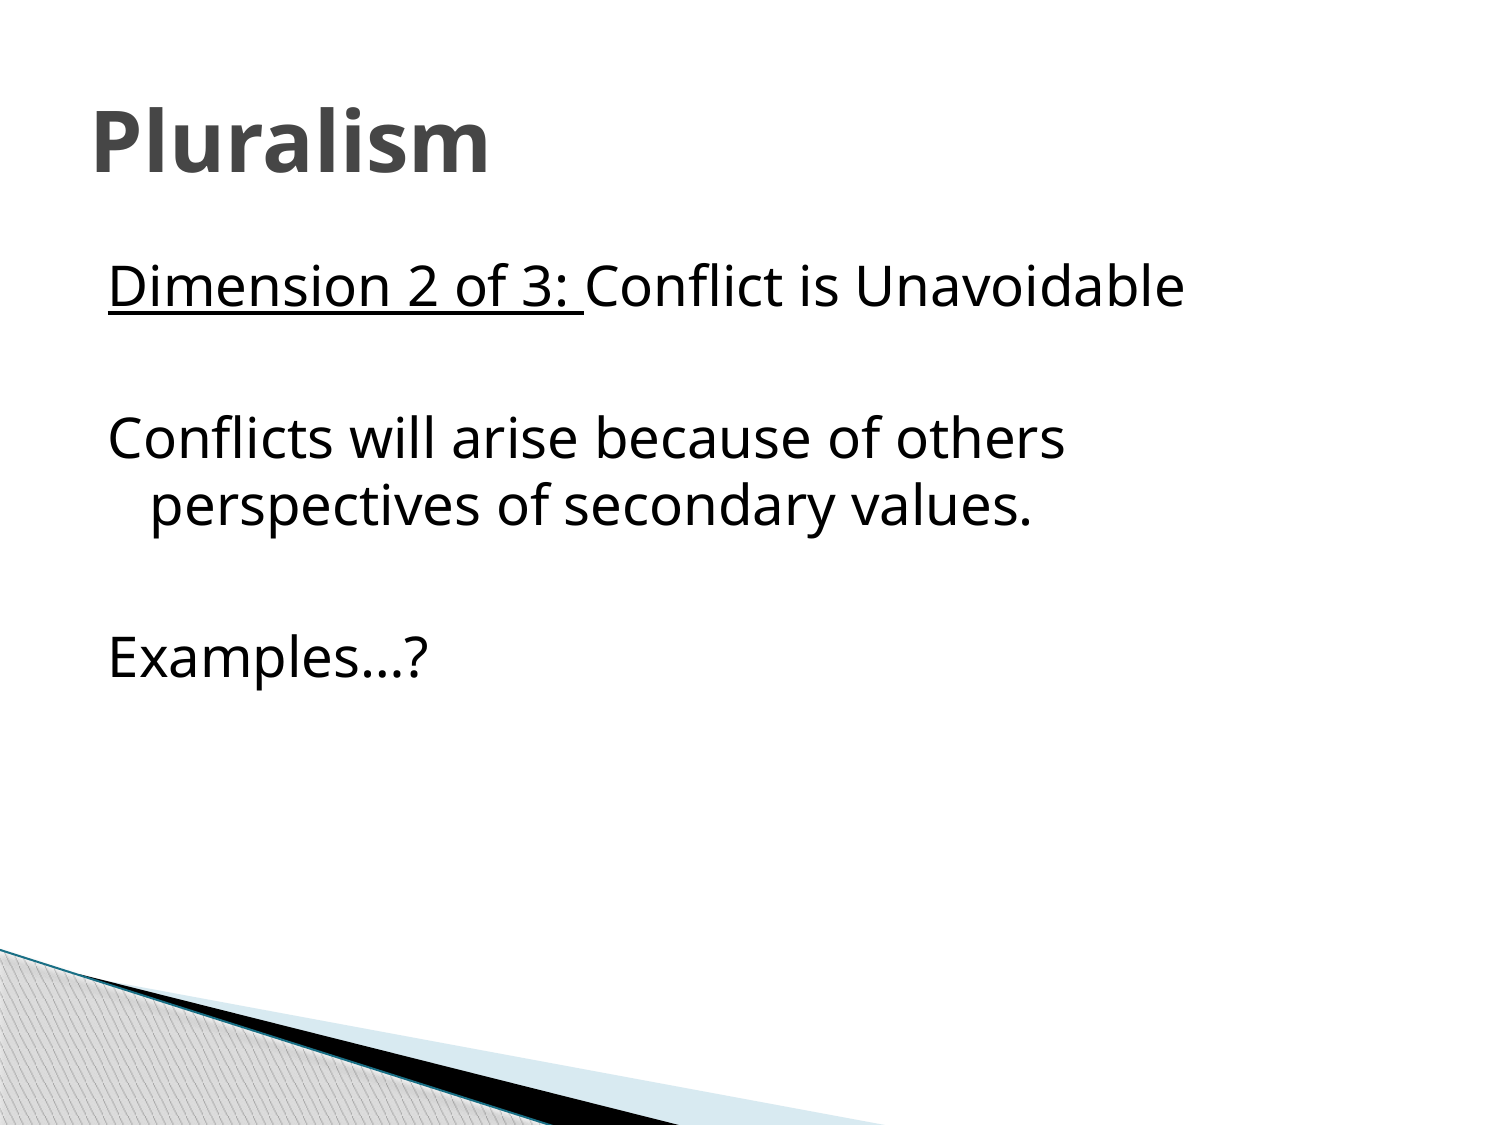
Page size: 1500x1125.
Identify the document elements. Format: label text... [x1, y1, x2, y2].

list Dimension 2 of 3: Conflict is Unavoidable Conflicts will arise because of others perspectives of secondary values. Examples…? [75, 243, 1425, 986]
title Pluralism [75, 45, 1425, 233]
